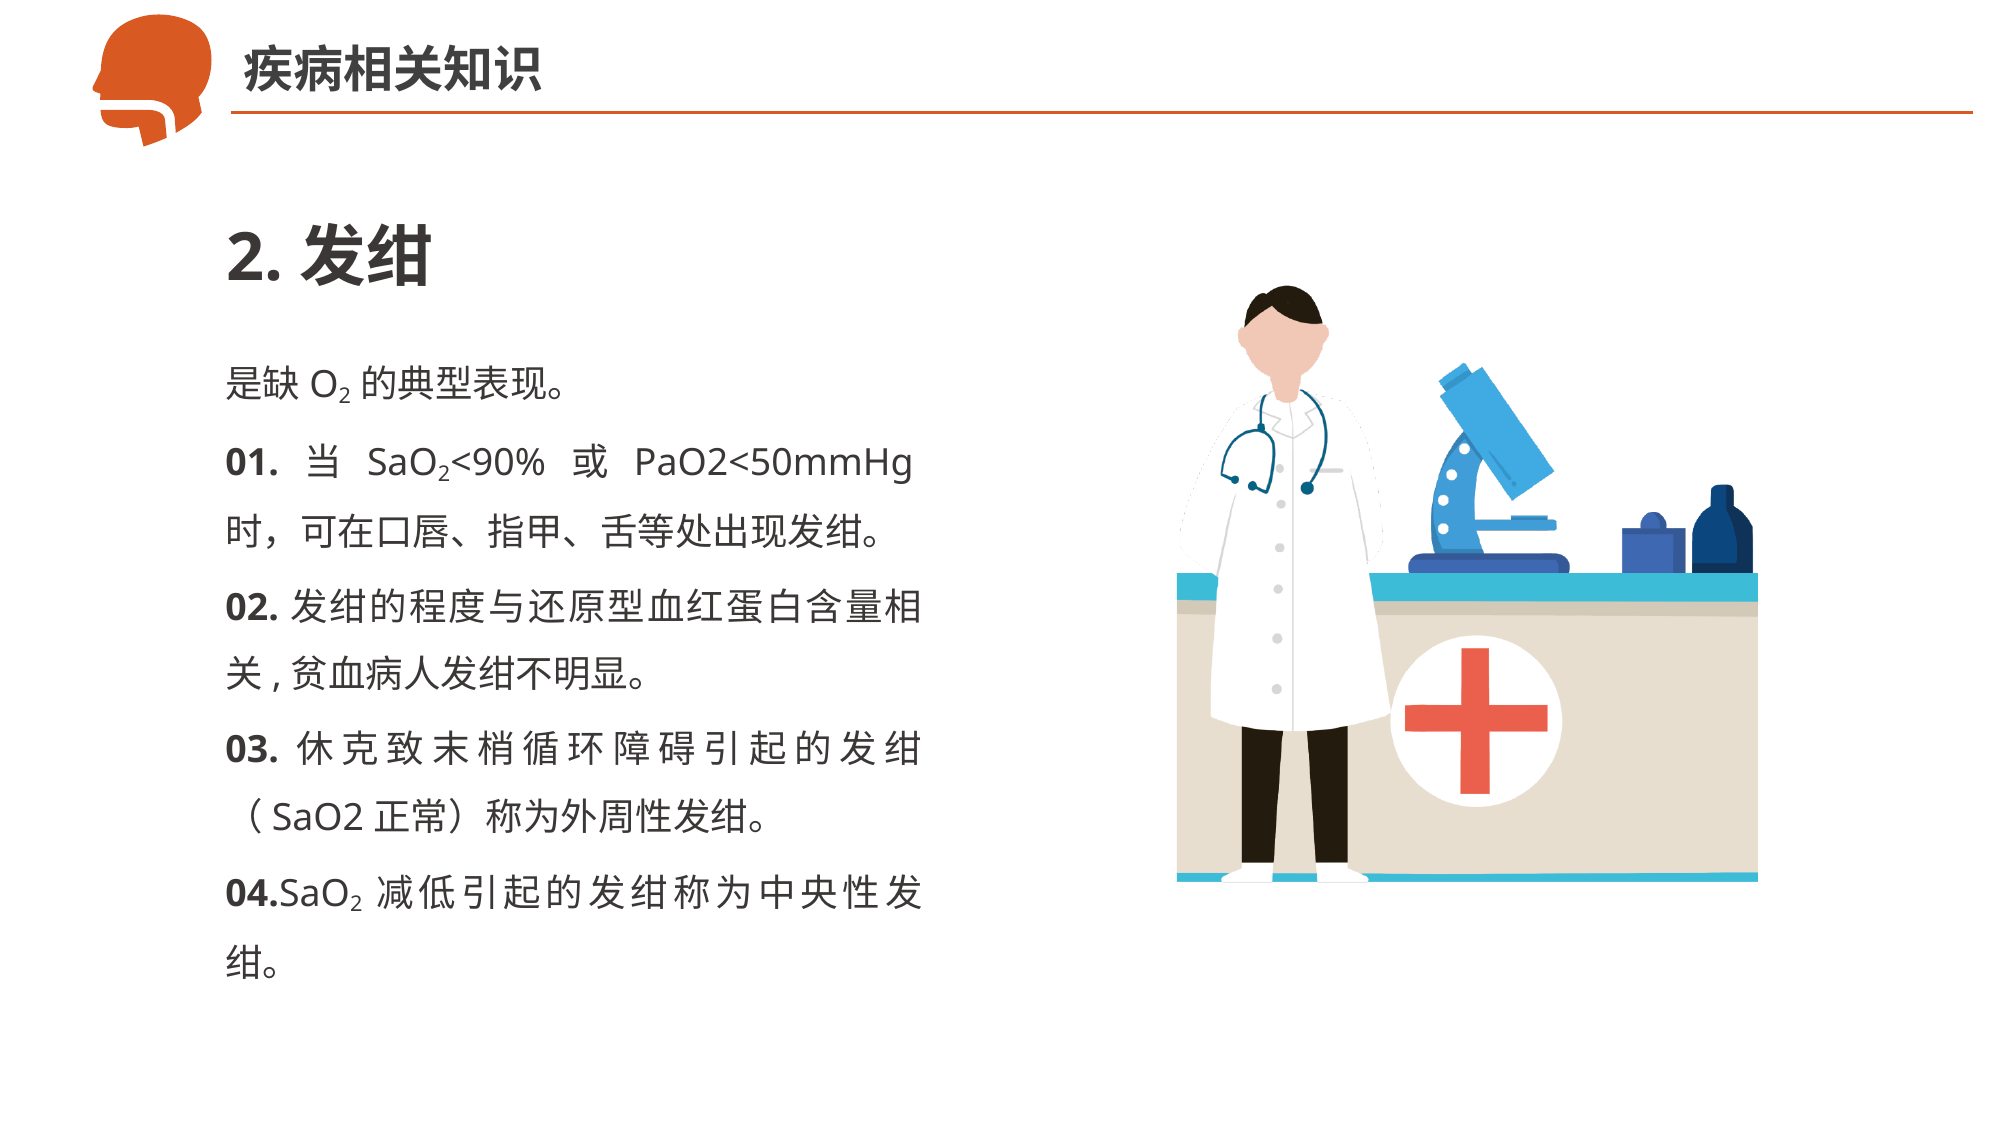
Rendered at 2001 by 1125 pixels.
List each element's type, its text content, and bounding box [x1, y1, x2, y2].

picture [1148, 271, 1780, 904]
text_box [210, 207, 938, 945]
text_box 疾病相关知识 [228, 36, 594, 104]
text_box [92, 14, 212, 134]
text_box [100, 109, 167, 147]
